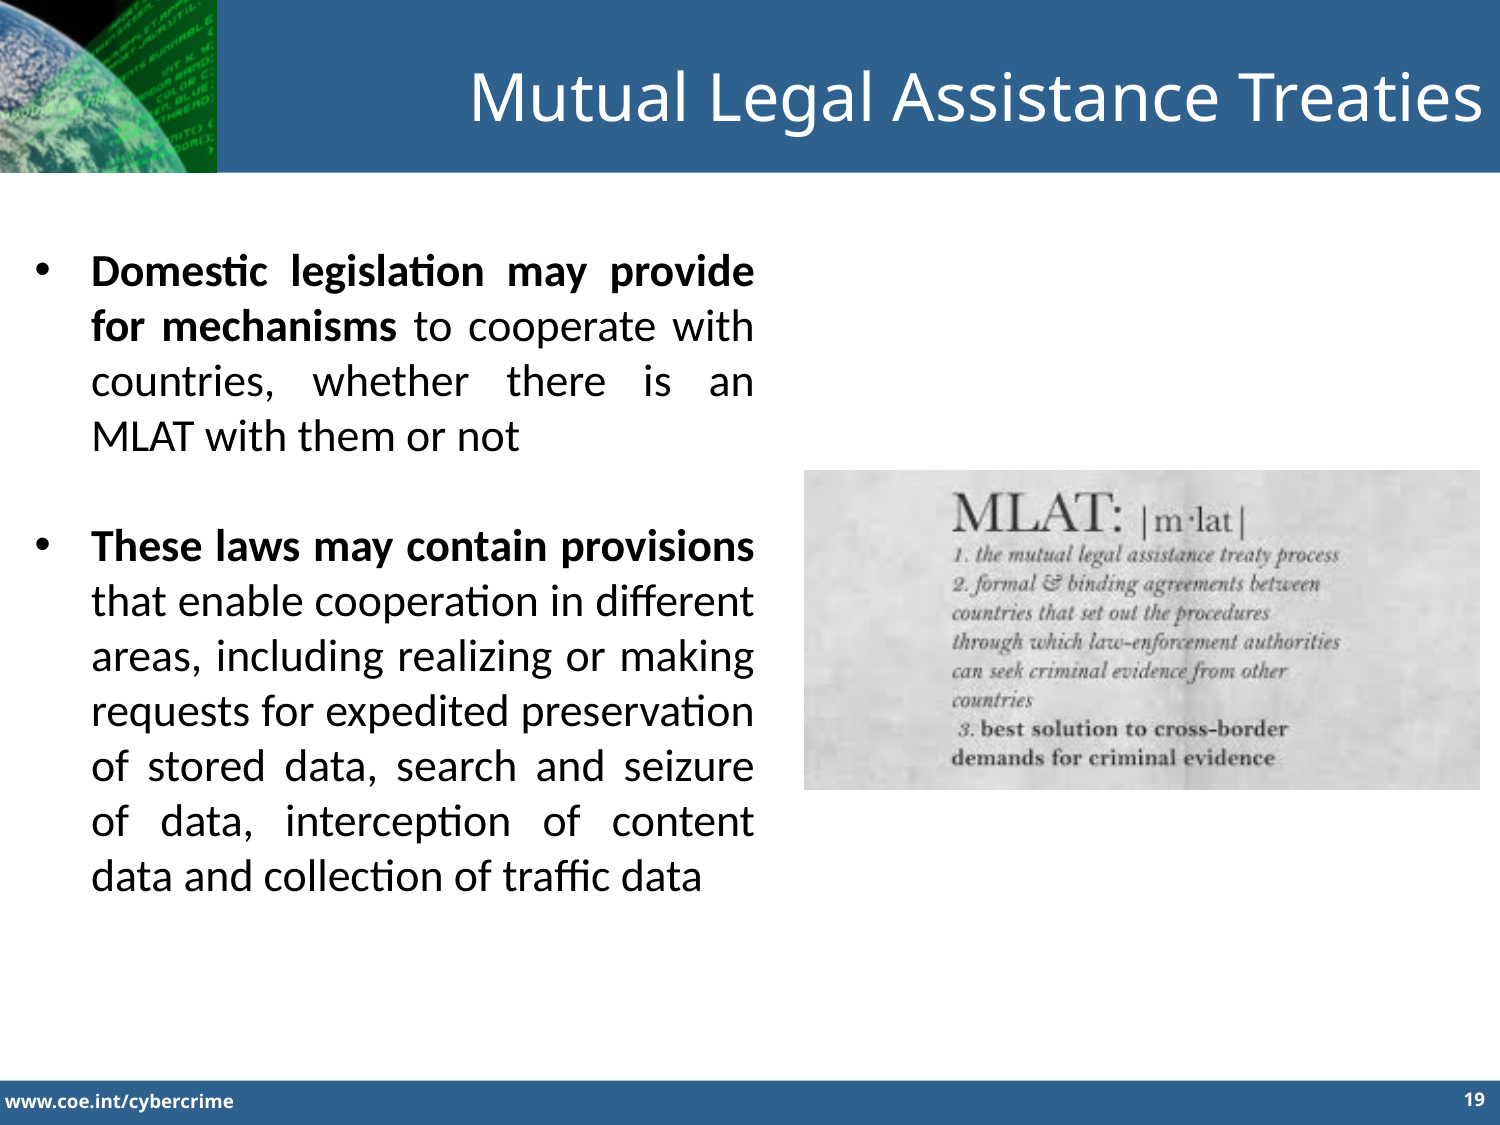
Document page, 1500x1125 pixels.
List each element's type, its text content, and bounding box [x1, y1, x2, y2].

slide_number 19 [1149, 1079, 1500, 1125]
text_box Mutual Legal Assistance Treaties [280, 18, 1500, 171]
picture [0, 1, 217, 173]
picture [804, 470, 1480, 790]
text_box Domestic legislation may provide for mechanisms to cooperate with countries, whether there is an MLAT with them or not These laws may contain provisions that enable cooperation in different areas, including realizing or making requests for expedited preservation of stored data, search and seizure of data, interception of content data and collection of traffic data [19, 233, 770, 964]
